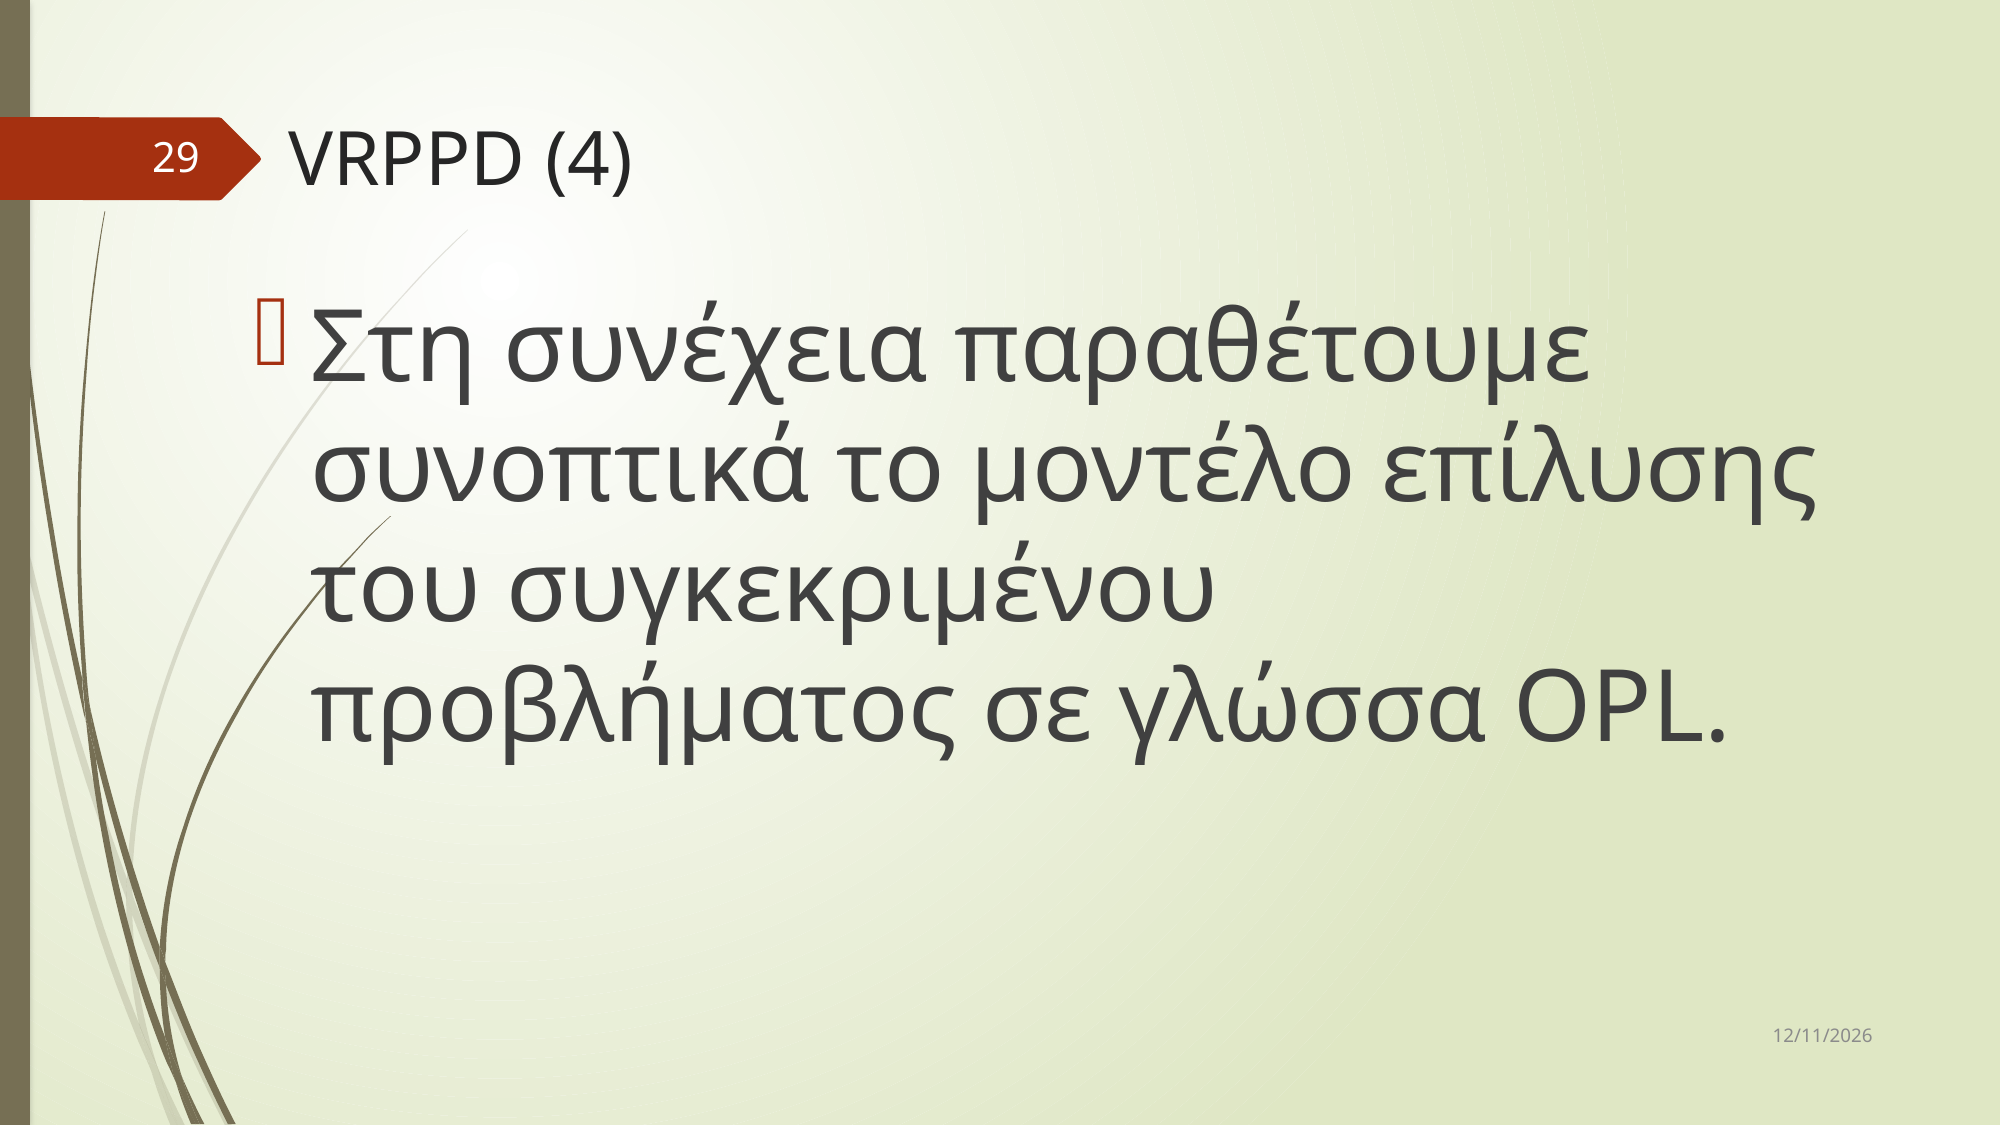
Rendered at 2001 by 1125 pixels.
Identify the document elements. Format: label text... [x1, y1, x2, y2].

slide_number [1699, 1005, 1888, 1067]
list Στη συνέχεια παραθέτουμε συνοπτικά το μοντέλο επίλυσης του συγκεκριμένου προβλήματος σε γλώσσα OPL. [239, 208, 1888, 970]
slide_number 29 [87, 129, 216, 190]
title VRPPD (4) [273, 102, 1888, 208]
